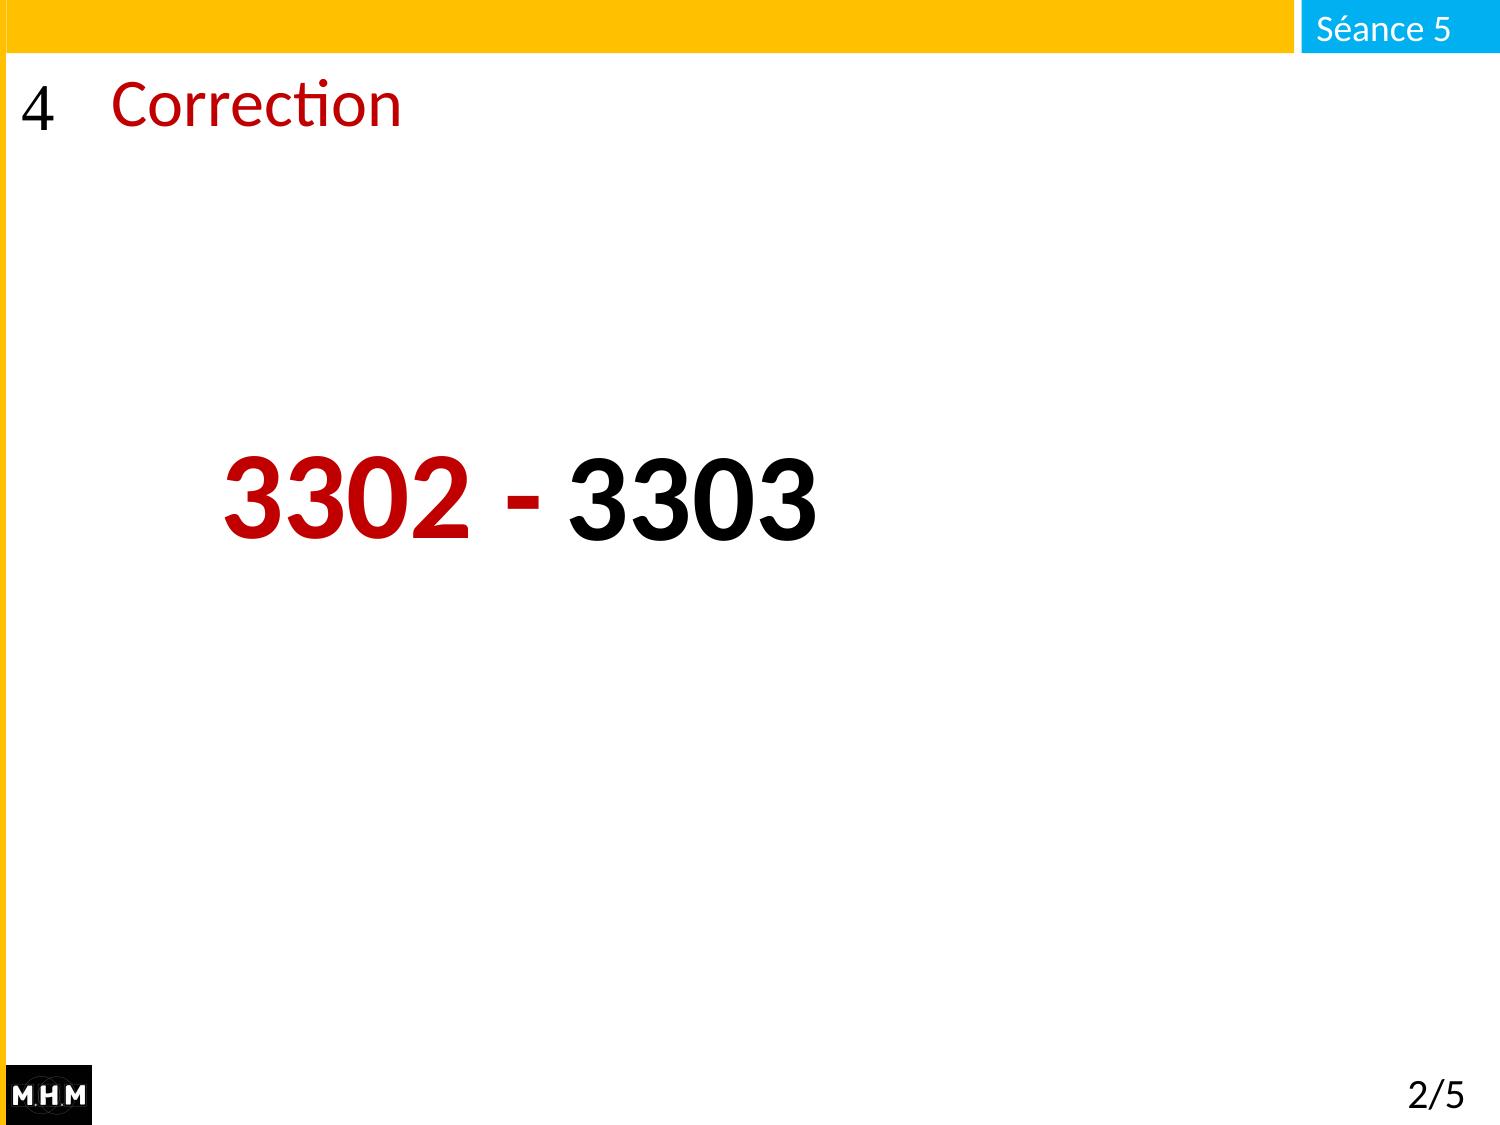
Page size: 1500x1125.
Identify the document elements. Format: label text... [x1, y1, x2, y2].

text_box 3303 [575, 408, 895, 574]
picture [6, 1065, 92, 1125]
title Correction [96, 60, 1391, 150]
list 2/5 [1373, 1064, 1500, 1125]
text_box 3302 - [188, 393, 575, 574]
